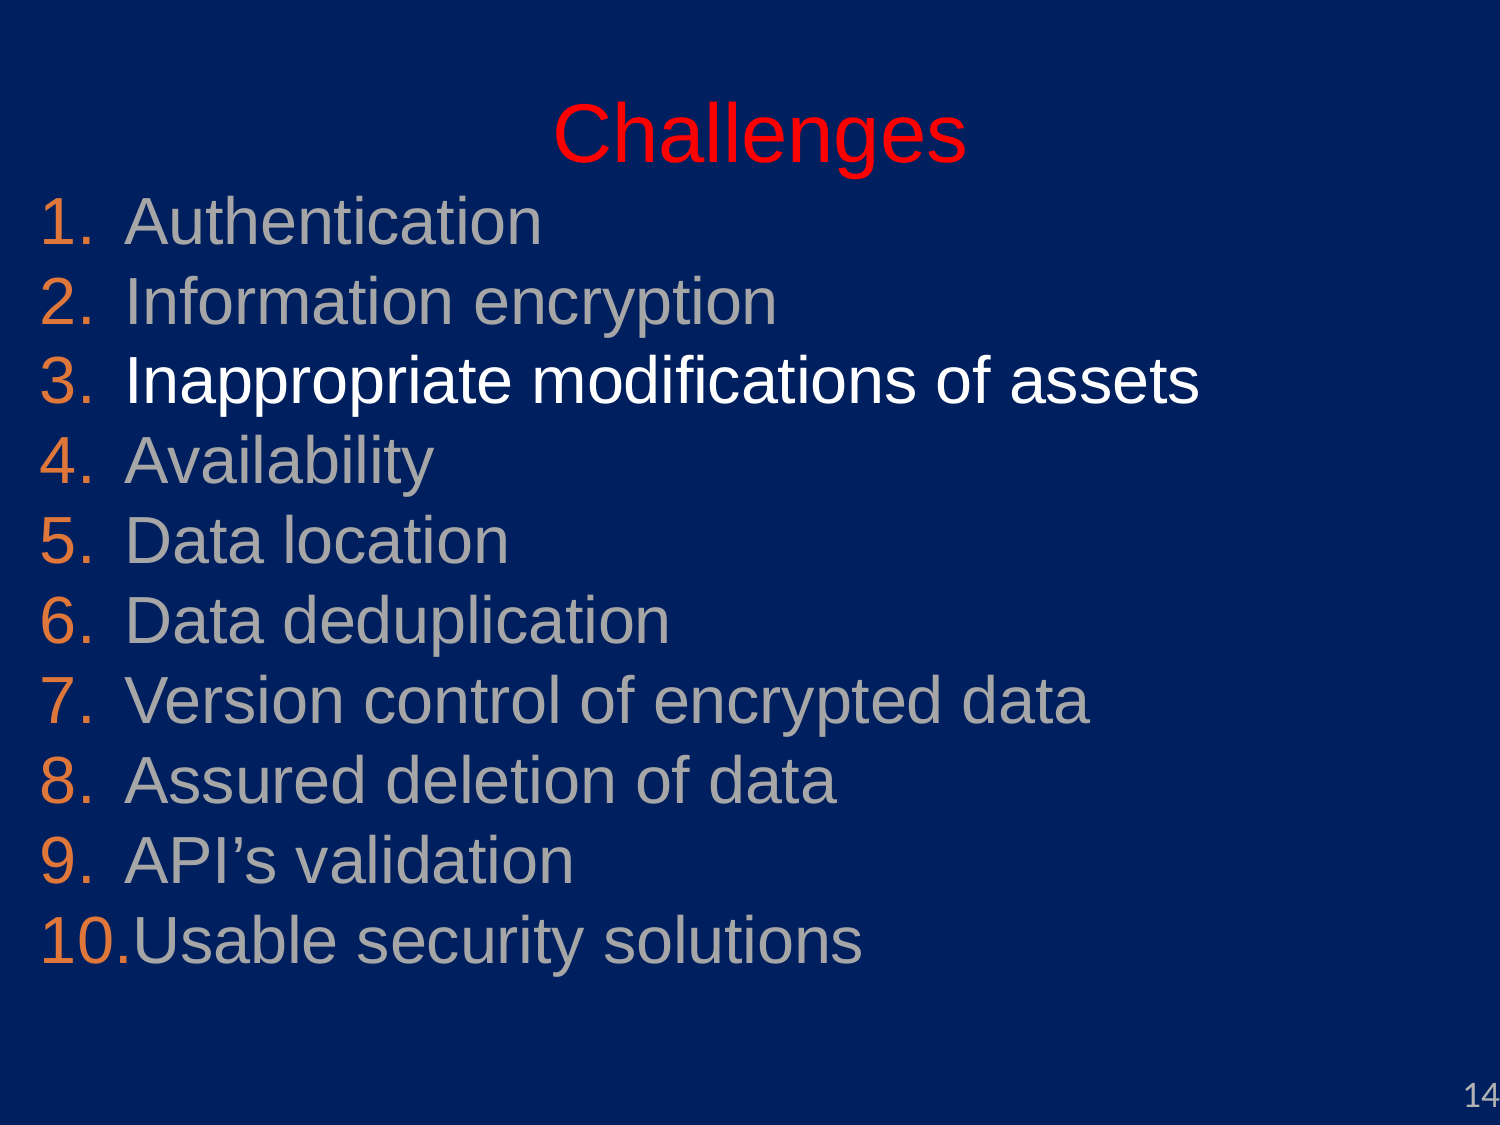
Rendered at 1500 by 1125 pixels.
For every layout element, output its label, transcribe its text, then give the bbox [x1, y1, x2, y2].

text_box Authentication Information encryption Inappropriate modifications of assets Availability Data location Data deduplication Version control of encrypted data Assured deletion of data API’s validation Usable security solutions [37, 177, 1226, 978]
title Challenges [44, 53, 1456, 267]
slide_number 14 [1437, 1069, 1500, 1125]
